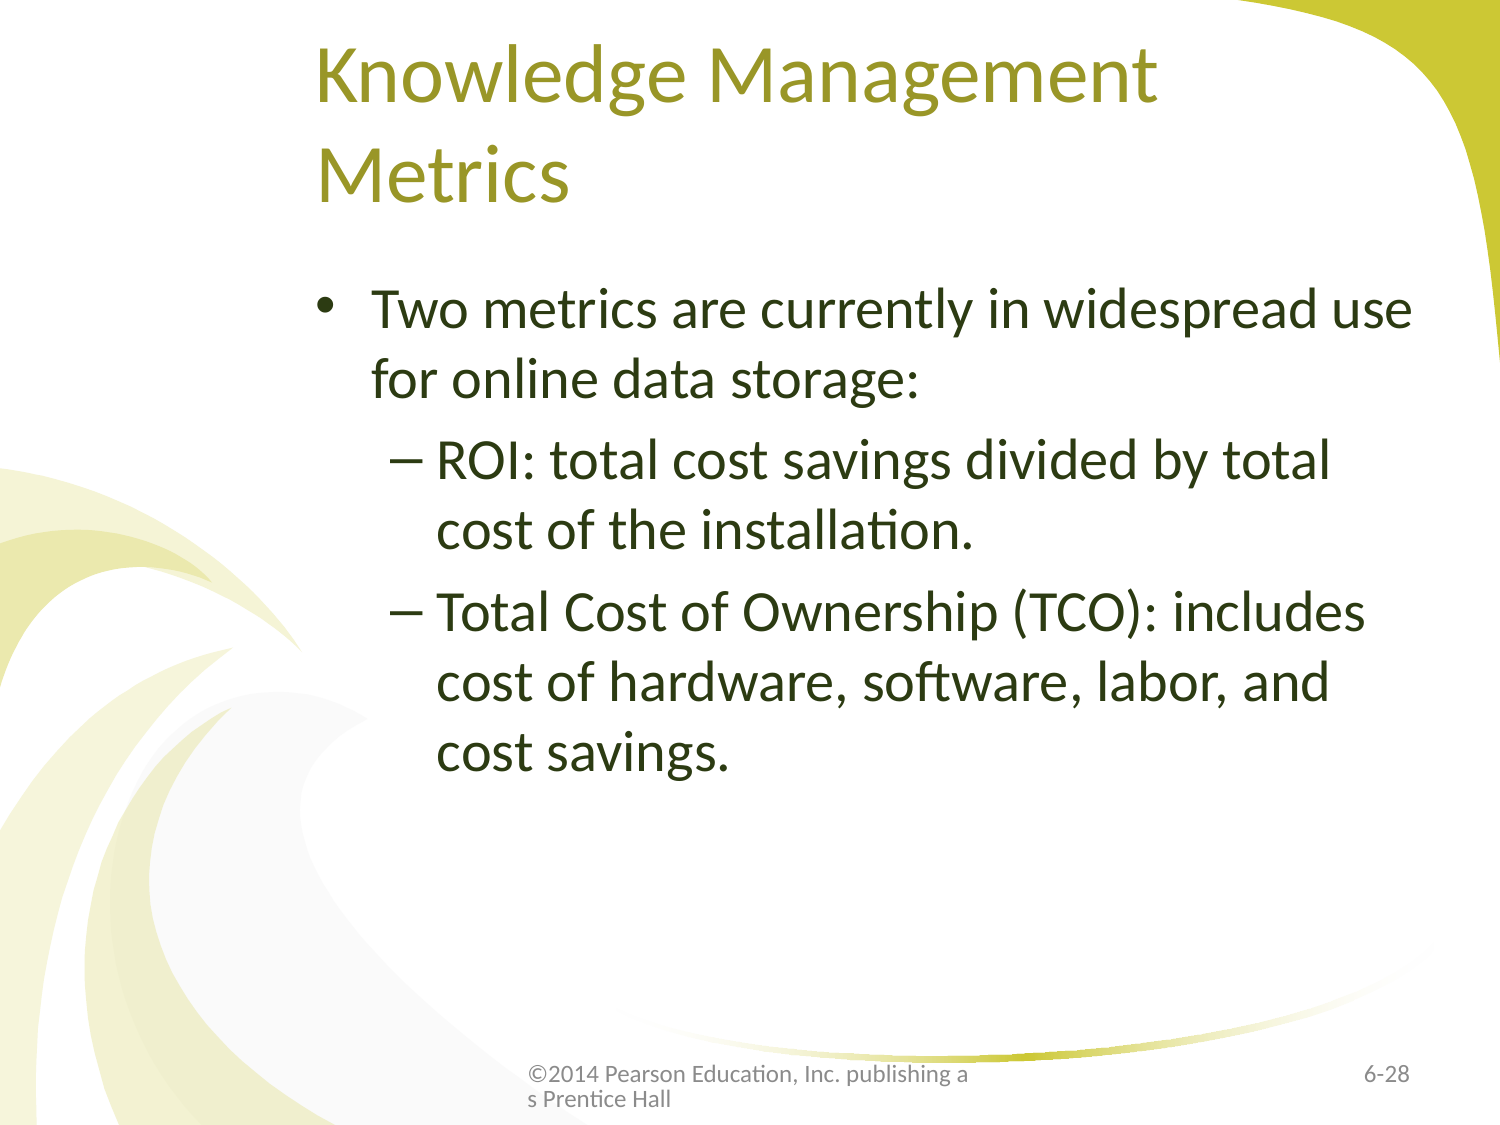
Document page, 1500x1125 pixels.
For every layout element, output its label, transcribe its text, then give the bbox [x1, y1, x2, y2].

slide_number 6-28 [1074, 1042, 1425, 1103]
footer ©2014 Pearson Education, Inc. publishing as Prentice Hall [512, 1042, 988, 1103]
list Two metrics are currently in widespread use for online data storage: ROI: total cost savings divided by total cost of the installation. Total Cost of Ownership (TCO): includes cost of hardware, software, labor, and cost savings. [300, 262, 1438, 1000]
title Knowledge Management Metrics [300, 37, 1438, 200]
